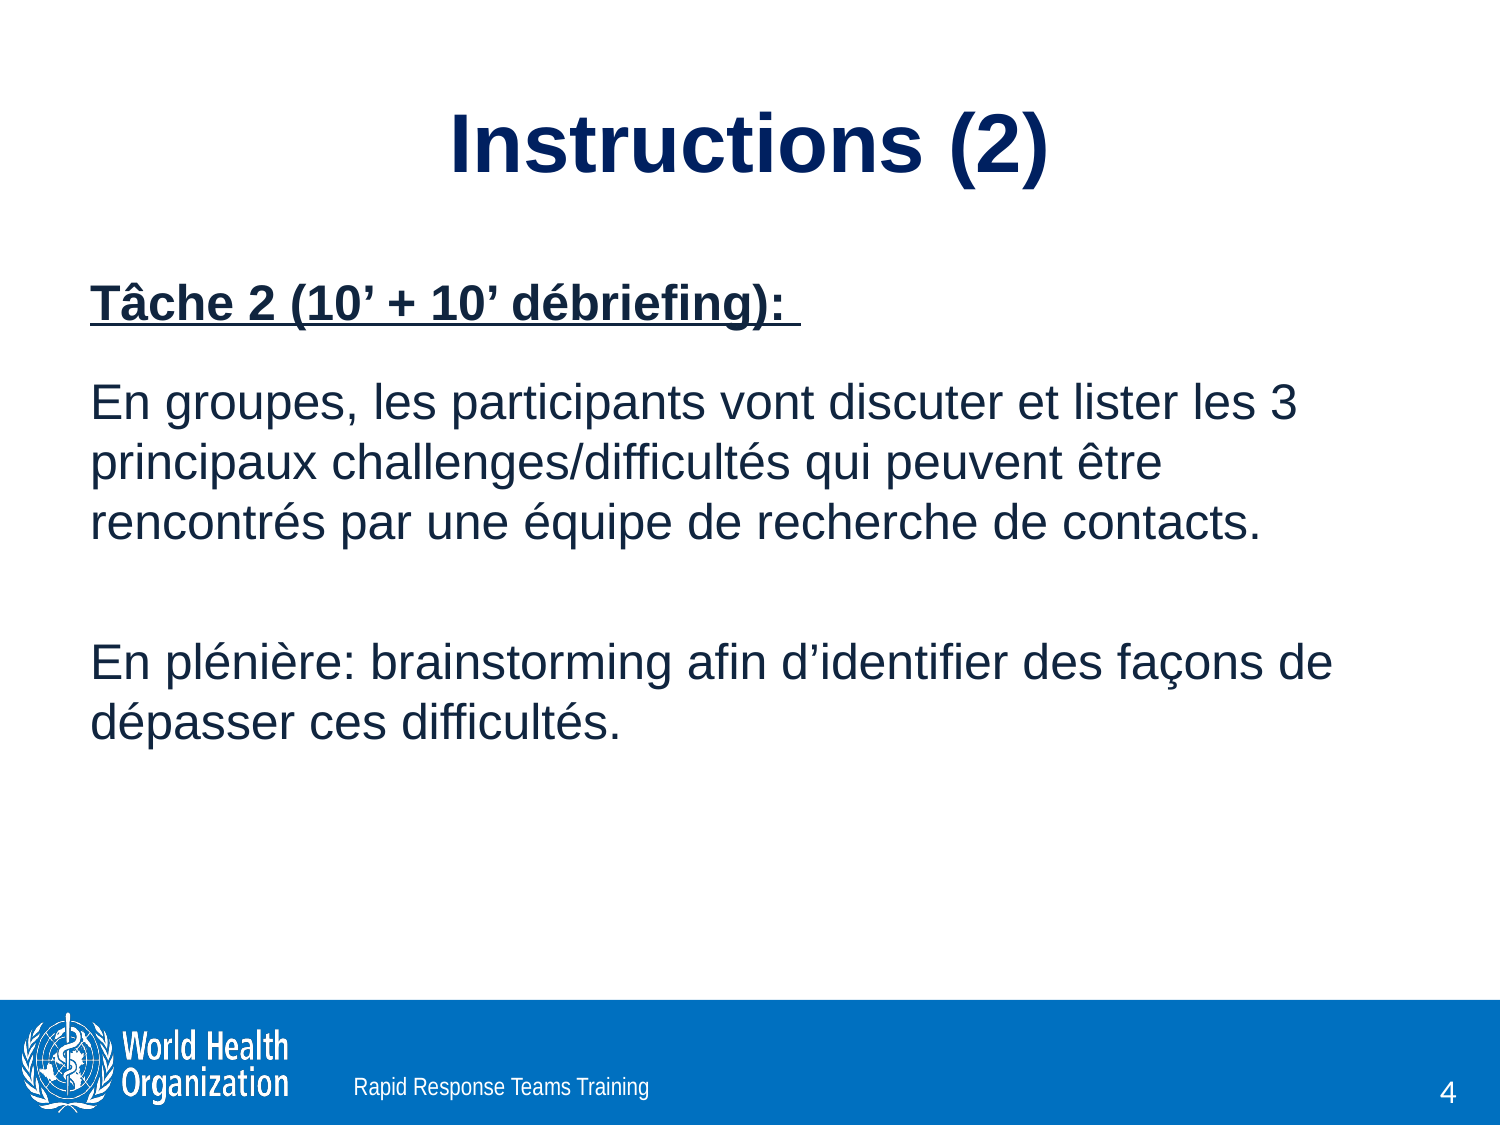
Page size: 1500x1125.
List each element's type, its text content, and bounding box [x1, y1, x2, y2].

picture [21, 1012, 288, 1113]
title Instructions (2) [75, 45, 1425, 233]
list Tâche 2 (10’ + 10’ débriefing): En groupes, les participants vont discuter et lister les 3 principaux challenges/difficultés qui peuvent être rencontrés par une équipe de recherche de contacts. En plénière: brainstorming afin d’identifier des façons de dépasser ces difficultés. [75, 262, 1425, 1005]
